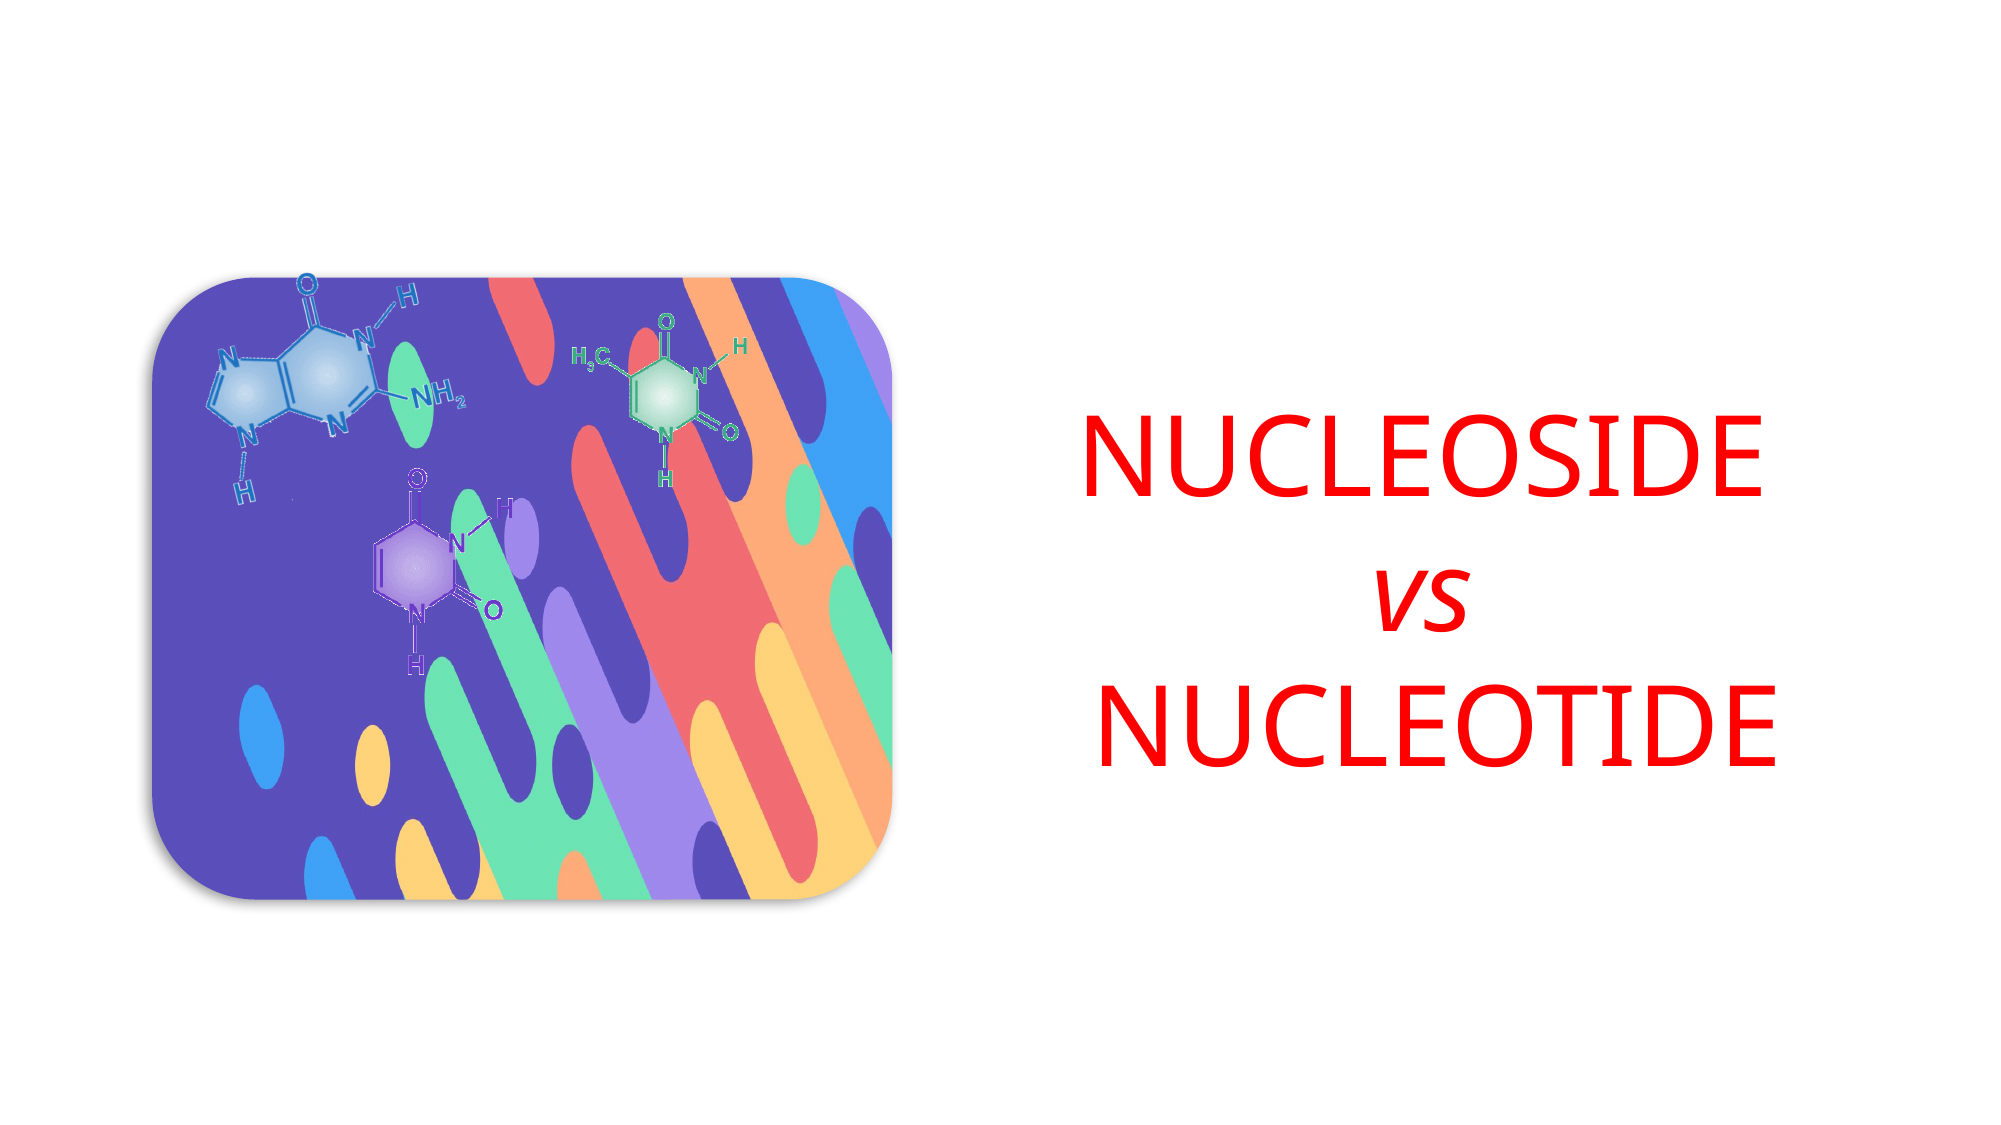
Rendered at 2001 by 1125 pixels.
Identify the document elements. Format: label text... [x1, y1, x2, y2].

text_box NUCLEOSIDE vs NUCLEOTIDE [960, 377, 1914, 797]
picture [152, 255, 893, 900]
